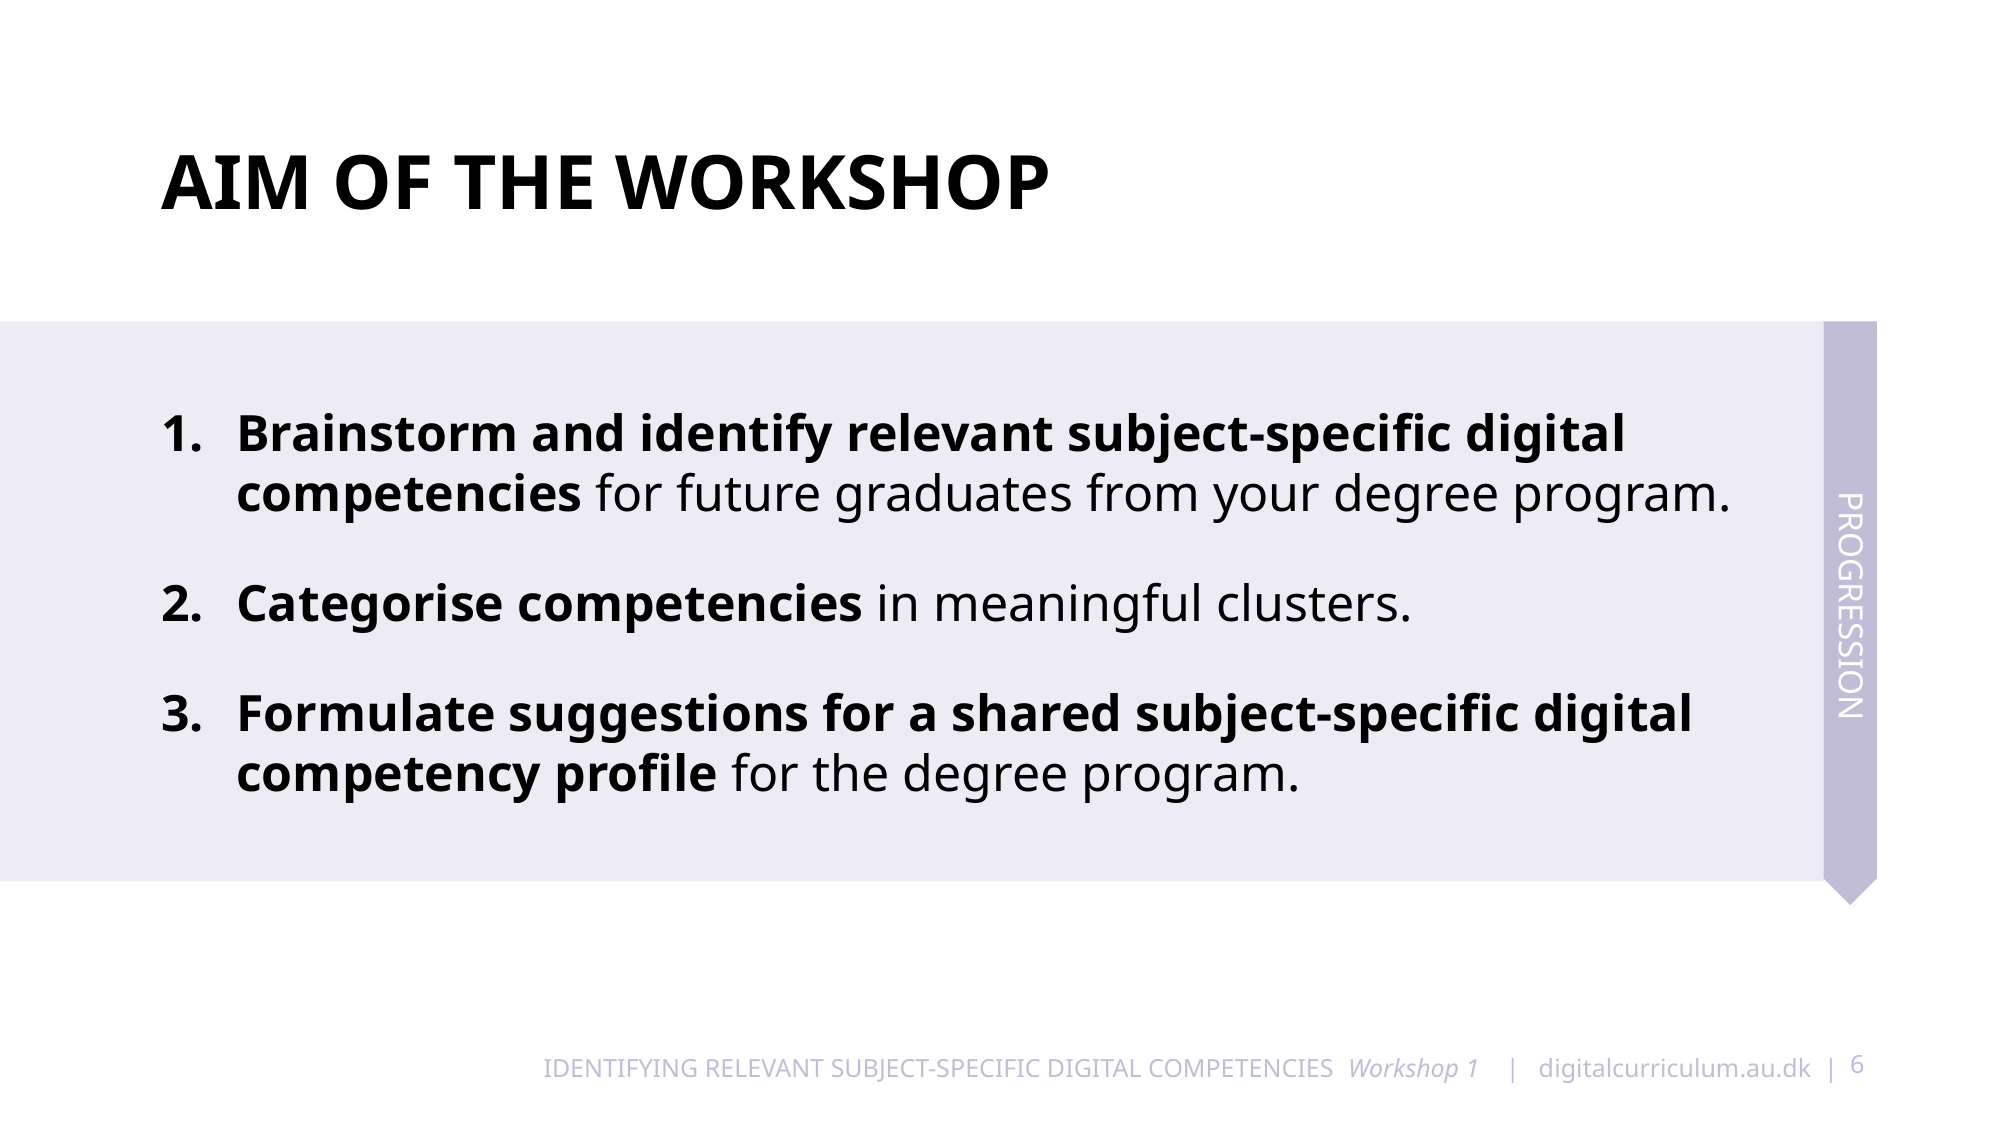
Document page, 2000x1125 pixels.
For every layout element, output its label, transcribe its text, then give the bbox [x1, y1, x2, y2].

text_box Brainstorm and identify relevant subject-specific digital competencies for future graduates from your degree program. Categorise competencies in meaningful clusters. Formulate suggestions for a shared subject-specific digital competency profile for the degree program. [0, 321, 1824, 882]
text_box PROGRESSION [1823, 321, 1877, 906]
title Aim of the workshop [161, 51, 1839, 226]
slide_number 6 [1849, 1057, 2000, 1083]
